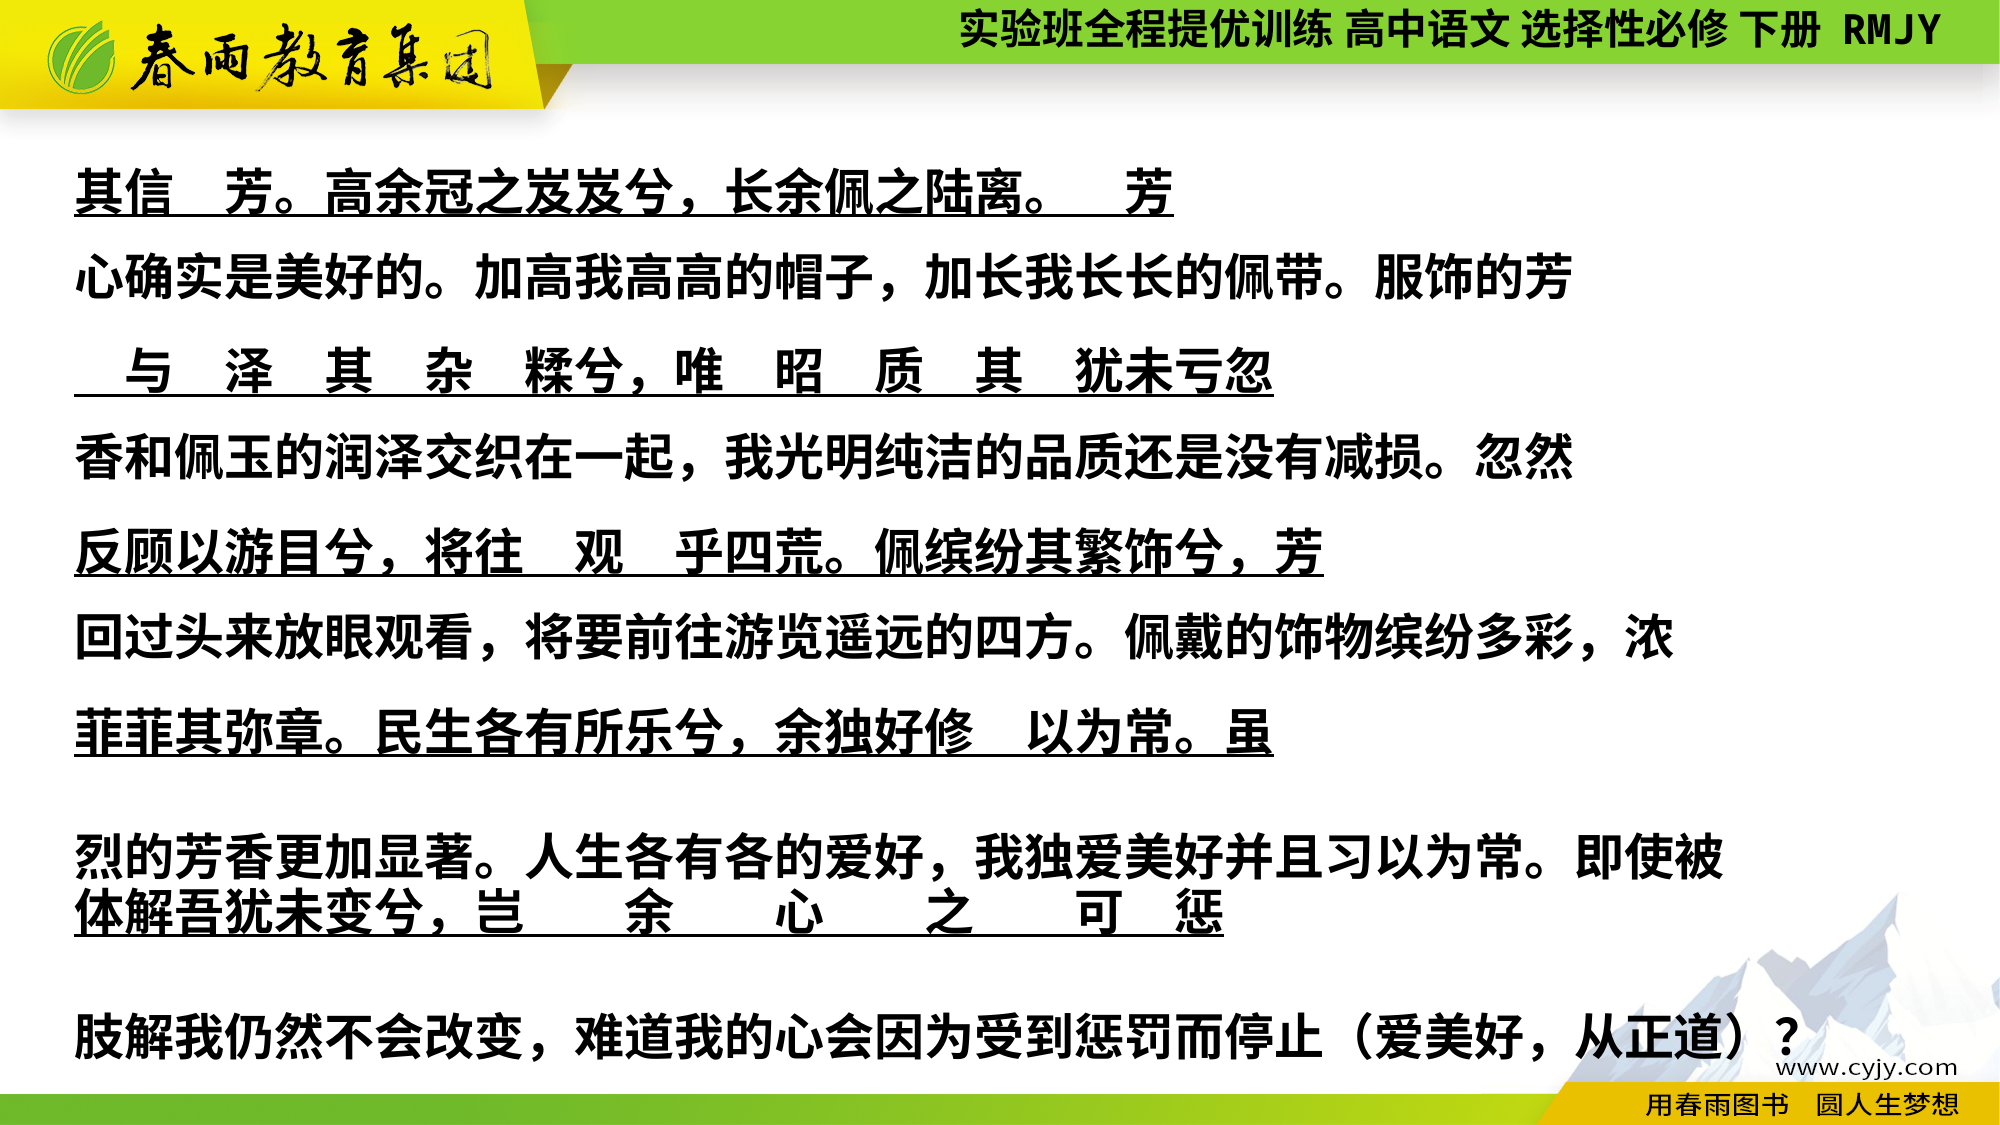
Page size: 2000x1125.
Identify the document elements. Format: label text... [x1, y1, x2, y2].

text_box 心确实是美好的。加高我高高的帽子，加长我长长的佩带。服饰的芳 香和佩玉的润泽交织在一起，我光明纯洁的品质还是没有减损。忽然 回过头来放眼观看，将要前往游览遥远的四方。佩戴的饰物缤纷多彩，浓 烈的芳香更加显著。人生各有各的爱好，我独爱美好并且习以为常。即使被 肢解我仍然不会改变，难道我的心会因为受到惩罚而停止（爱美好，从正道）？ [59, 208, 1944, 1073]
picture [0, 0, 2000, 1125]
